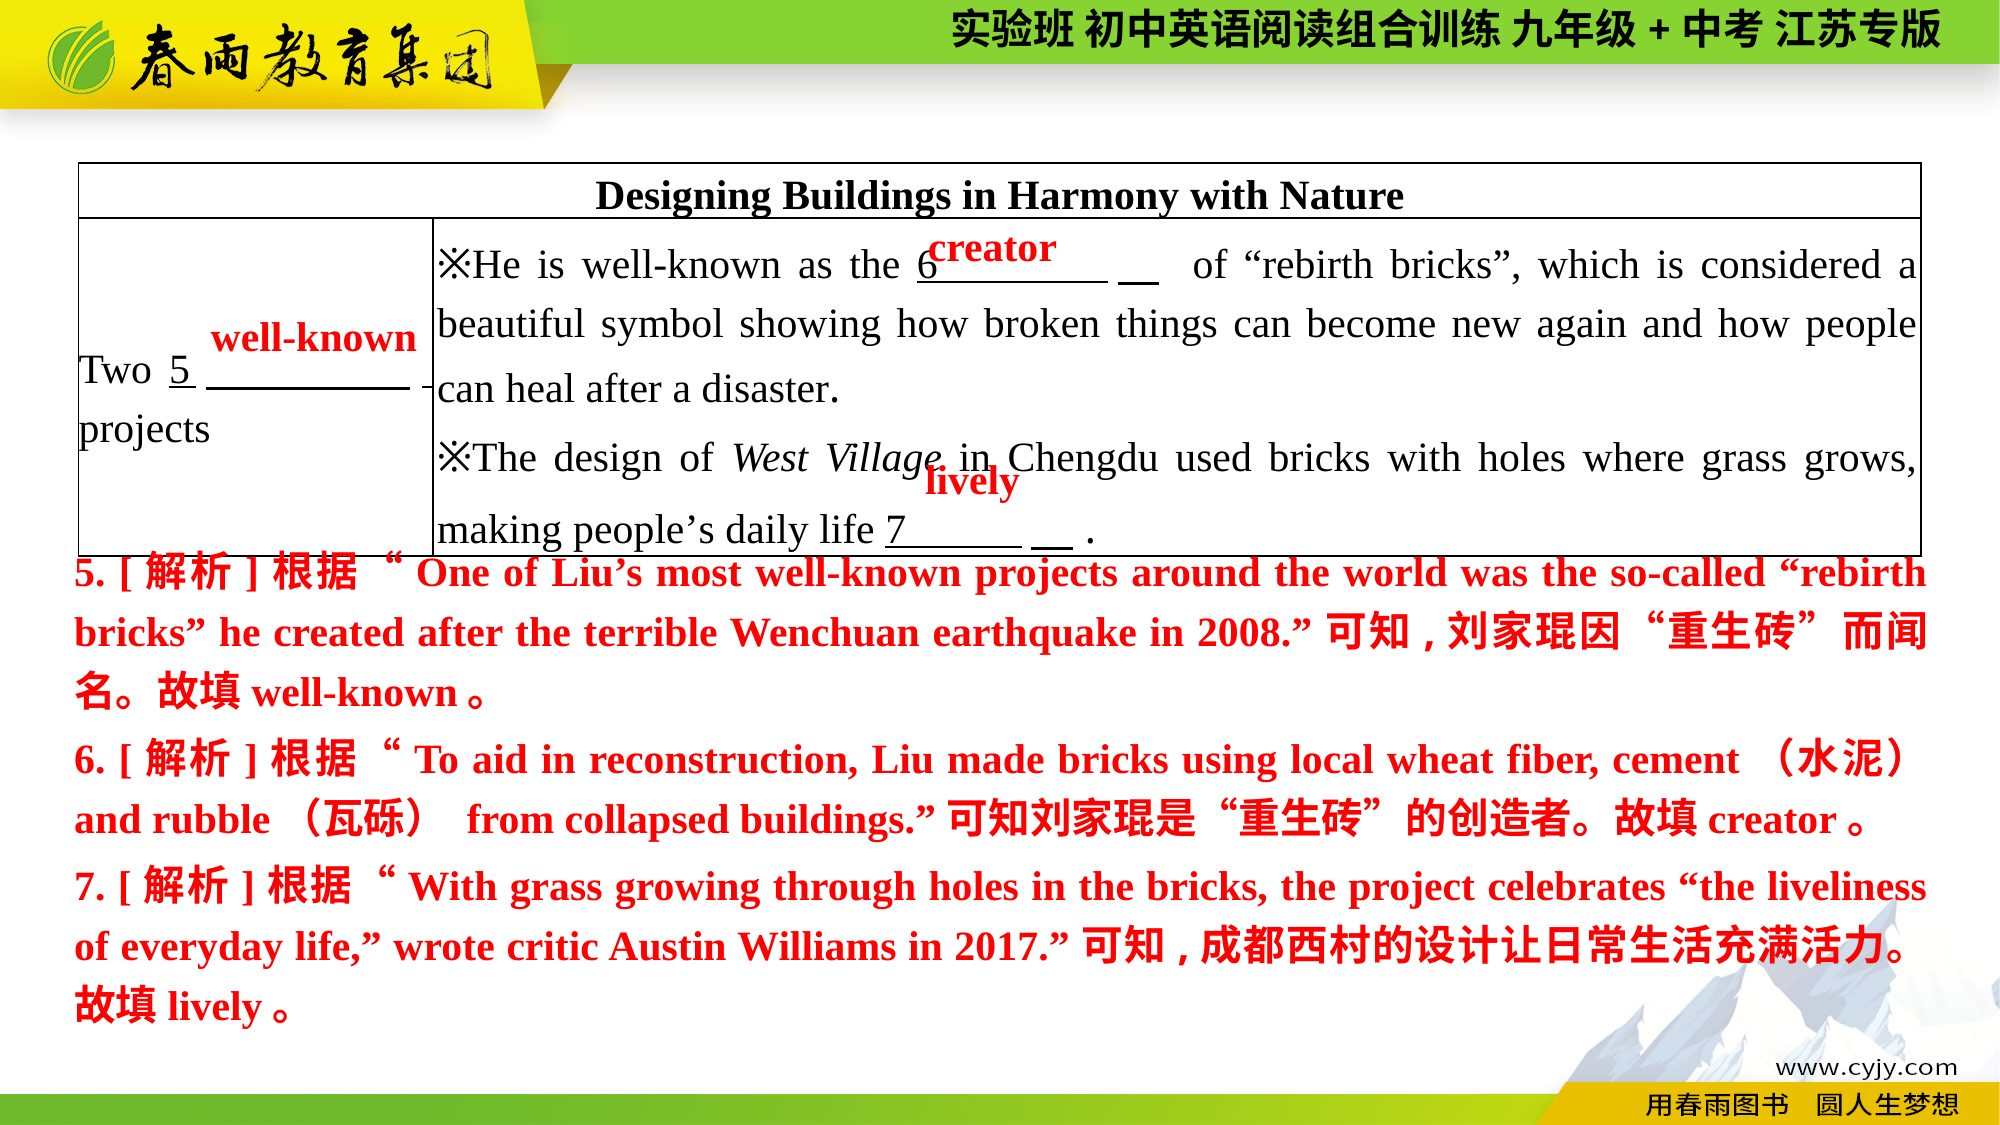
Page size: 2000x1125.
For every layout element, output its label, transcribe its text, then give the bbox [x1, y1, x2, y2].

text_box well-known [195, 302, 484, 368]
list 5. [解析]根据“One of Liu’s most well-known projects around the world was the so-called “rebirth bricks” he created after the terrible Wenchuan earthquake in 2008.”可知,刘家琨因“重生砖”而闻名。故填well-known。 [59, 527, 1944, 713]
table_cell ※He is well-known as the 6 of “rebirth bricks”, which is considered a beautiful symbol showing how broken things can become new again and how people can heal after a disaster. ※The design of West Village in Chengdu used bricks with holes where grass grows, making people’s daily life 7 . [434, 219, 1920, 527]
table_header Designing Buildings in Harmony with Nature [79, 164, 1920, 217]
table_cell Two 5 . projects [79, 219, 432, 527]
text_box 7. [解析]根据“With grass growing through holes in the bricks, the project celebrates “the liveliness of everyday life,” wrote critic Austin Williams in 2017.”可知,成都西村的设计让日常生活充满活力。故填lively。 [59, 841, 1944, 1037]
text_box 6. [解析]根据“To aid in reconstruction, Liu made bricks using local wheat fiber, cement（水泥） and rubble（瓦砾） from collapsed buildings.”可知刘家琨是“重生砖”的创造者。故填creator。 [59, 713, 1944, 841]
picture [0, 0, 2000, 1125]
text_box creator [913, 212, 1124, 278]
text_box lively [910, 445, 1087, 511]
